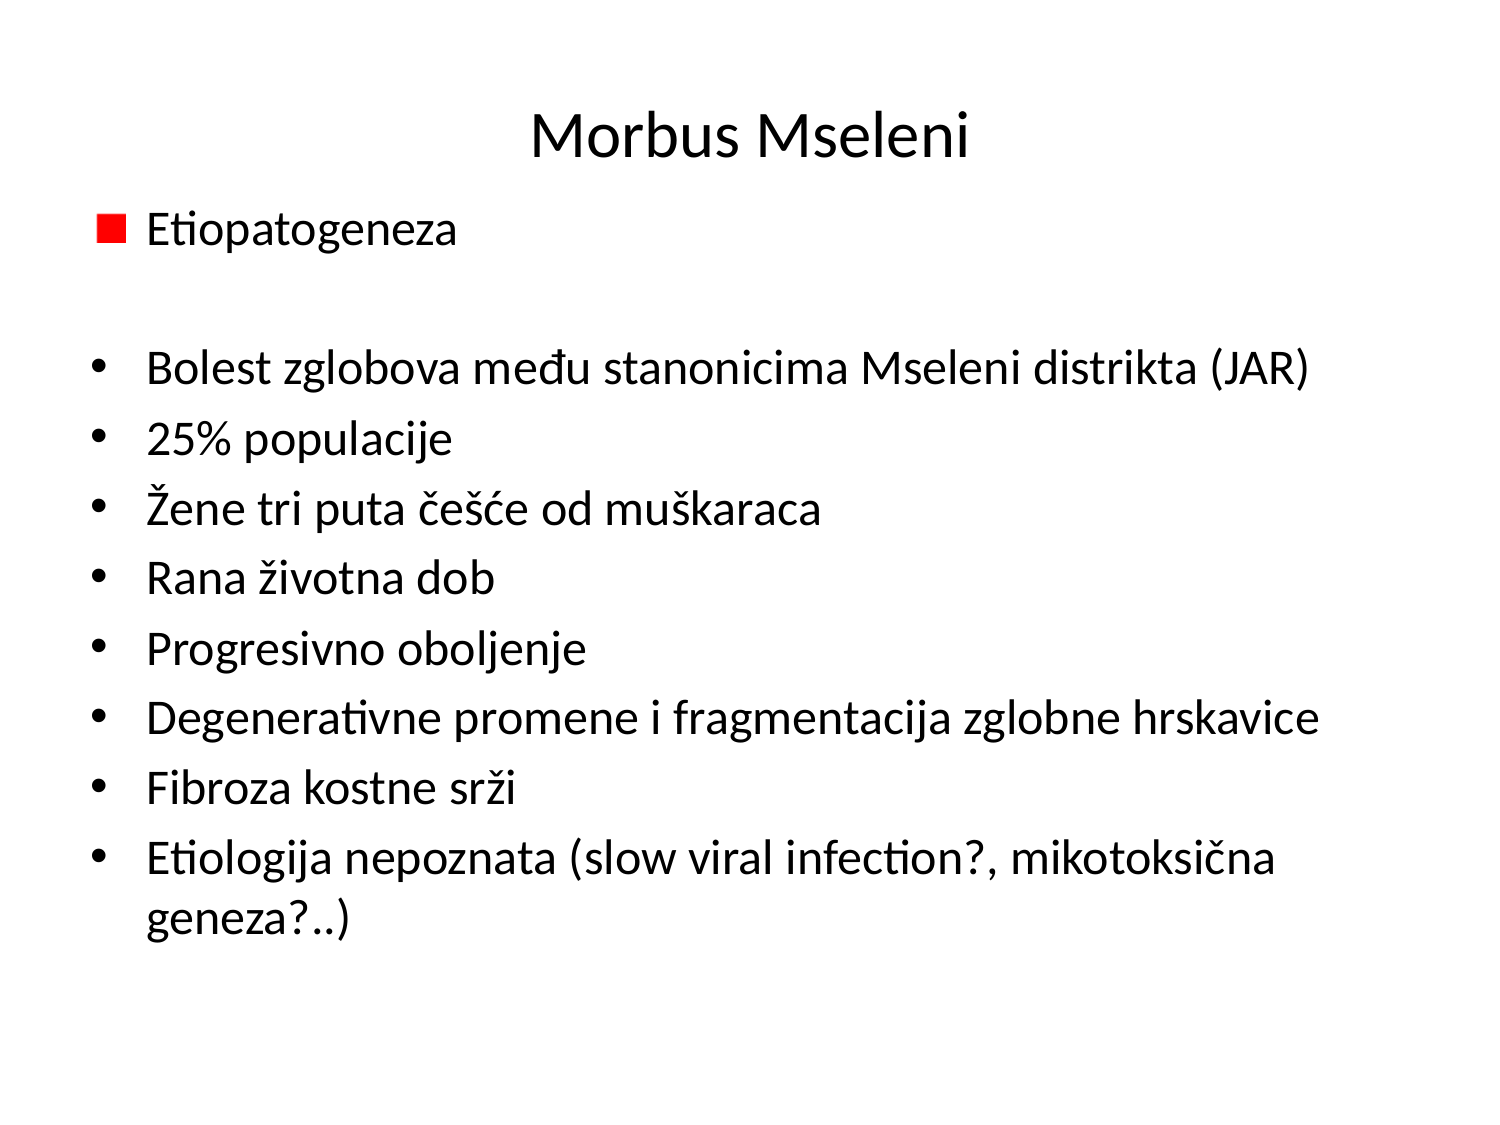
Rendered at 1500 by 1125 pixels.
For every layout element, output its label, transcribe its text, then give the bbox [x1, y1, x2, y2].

picture [90, 207, 126, 243]
title Morbus Mseleni [75, 37, 1425, 187]
list Etiopatogeneza Bolest zglobova među stanonicima Mseleni distrikta (JAR) 25% populacije Žene tri puta češće od muškaraca Rana životna dob Progresivno oboljenje Degenerativne promene i fragmentacija zglobne hrskavice Fibroza kostne srži Etiologija nepoznata (slow viral infection?, mikotoksična geneza?..) [75, 187, 1425, 1005]
